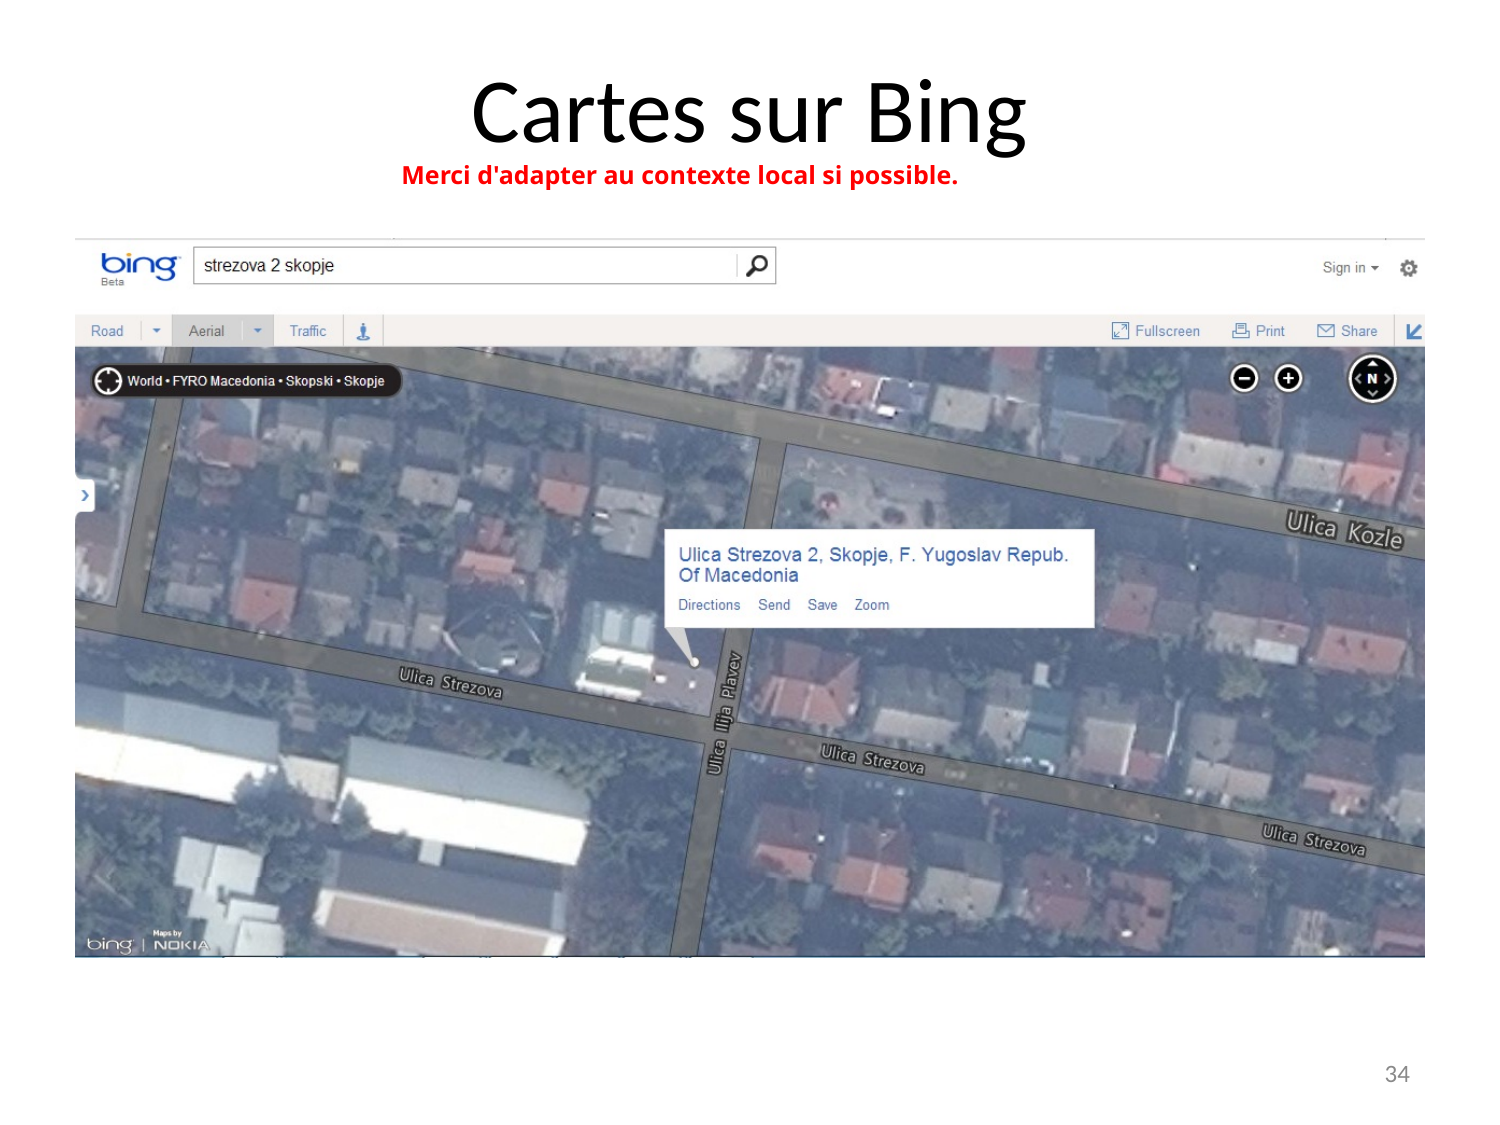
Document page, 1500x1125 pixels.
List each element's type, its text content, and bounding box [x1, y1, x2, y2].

slide_number * [1074, 1042, 1425, 1103]
picture [74, 238, 1426, 958]
title Cartes sur Bing [75, 45, 1425, 166]
text_box Merci d'adapter au contexte local si possible. [386, 151, 1137, 197]
